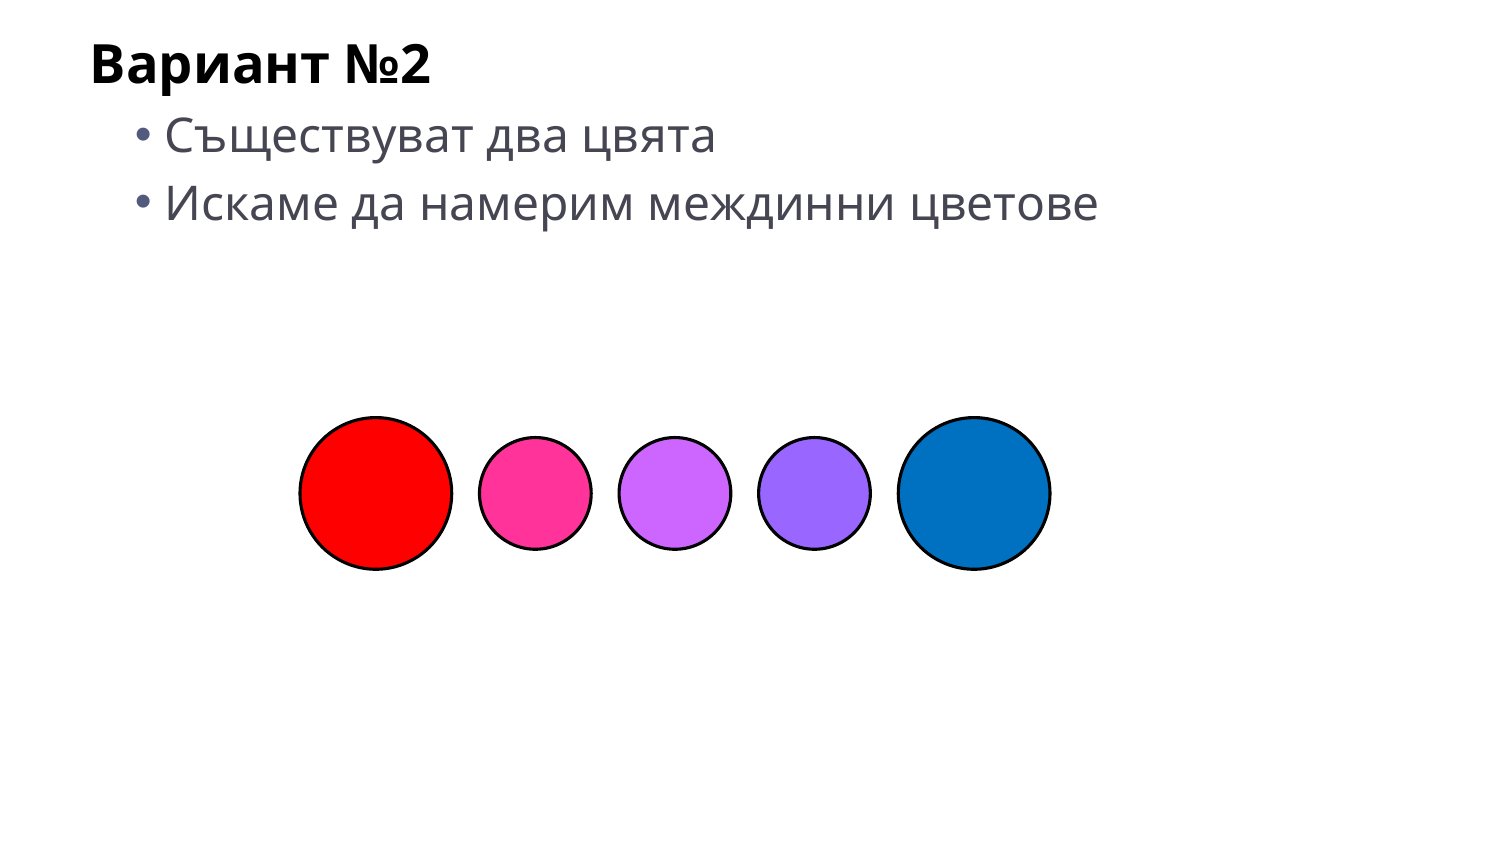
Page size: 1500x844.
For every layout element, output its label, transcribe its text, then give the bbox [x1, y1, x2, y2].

list Вариант №2 Съществуват два цвята Искаме да намерим междинни цветове [75, 21, 1475, 835]
text_box [896, 416, 1052, 571]
text_box [298, 416, 454, 571]
text_box [757, 435, 872, 551]
text_box [477, 435, 593, 551]
text_box [617, 435, 733, 551]
